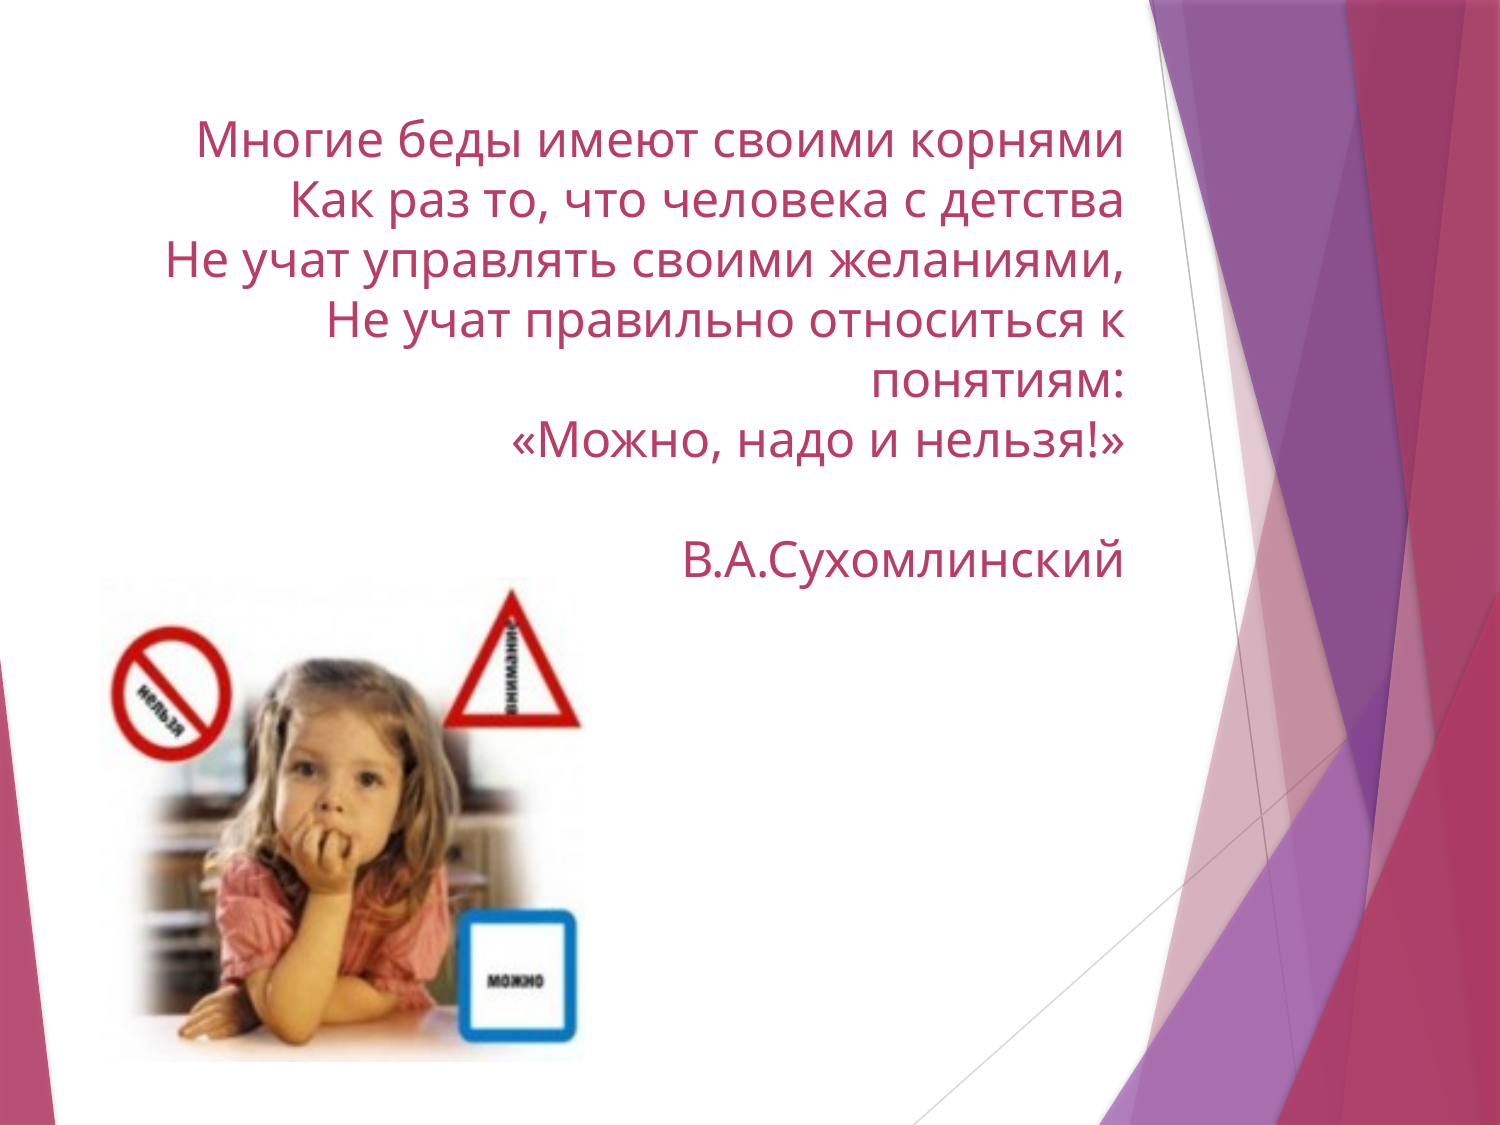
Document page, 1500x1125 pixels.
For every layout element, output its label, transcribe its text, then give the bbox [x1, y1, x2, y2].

title Многие беды имеют своими корнями Как раз то, что человека с детства Не учат управлять своими желаниями, Не учат правильно относиться к понятиям: «Можно, надо и нельзя!» В.А.Сухомлинский [88, 99, 1141, 317]
picture [99, 577, 586, 1063]
